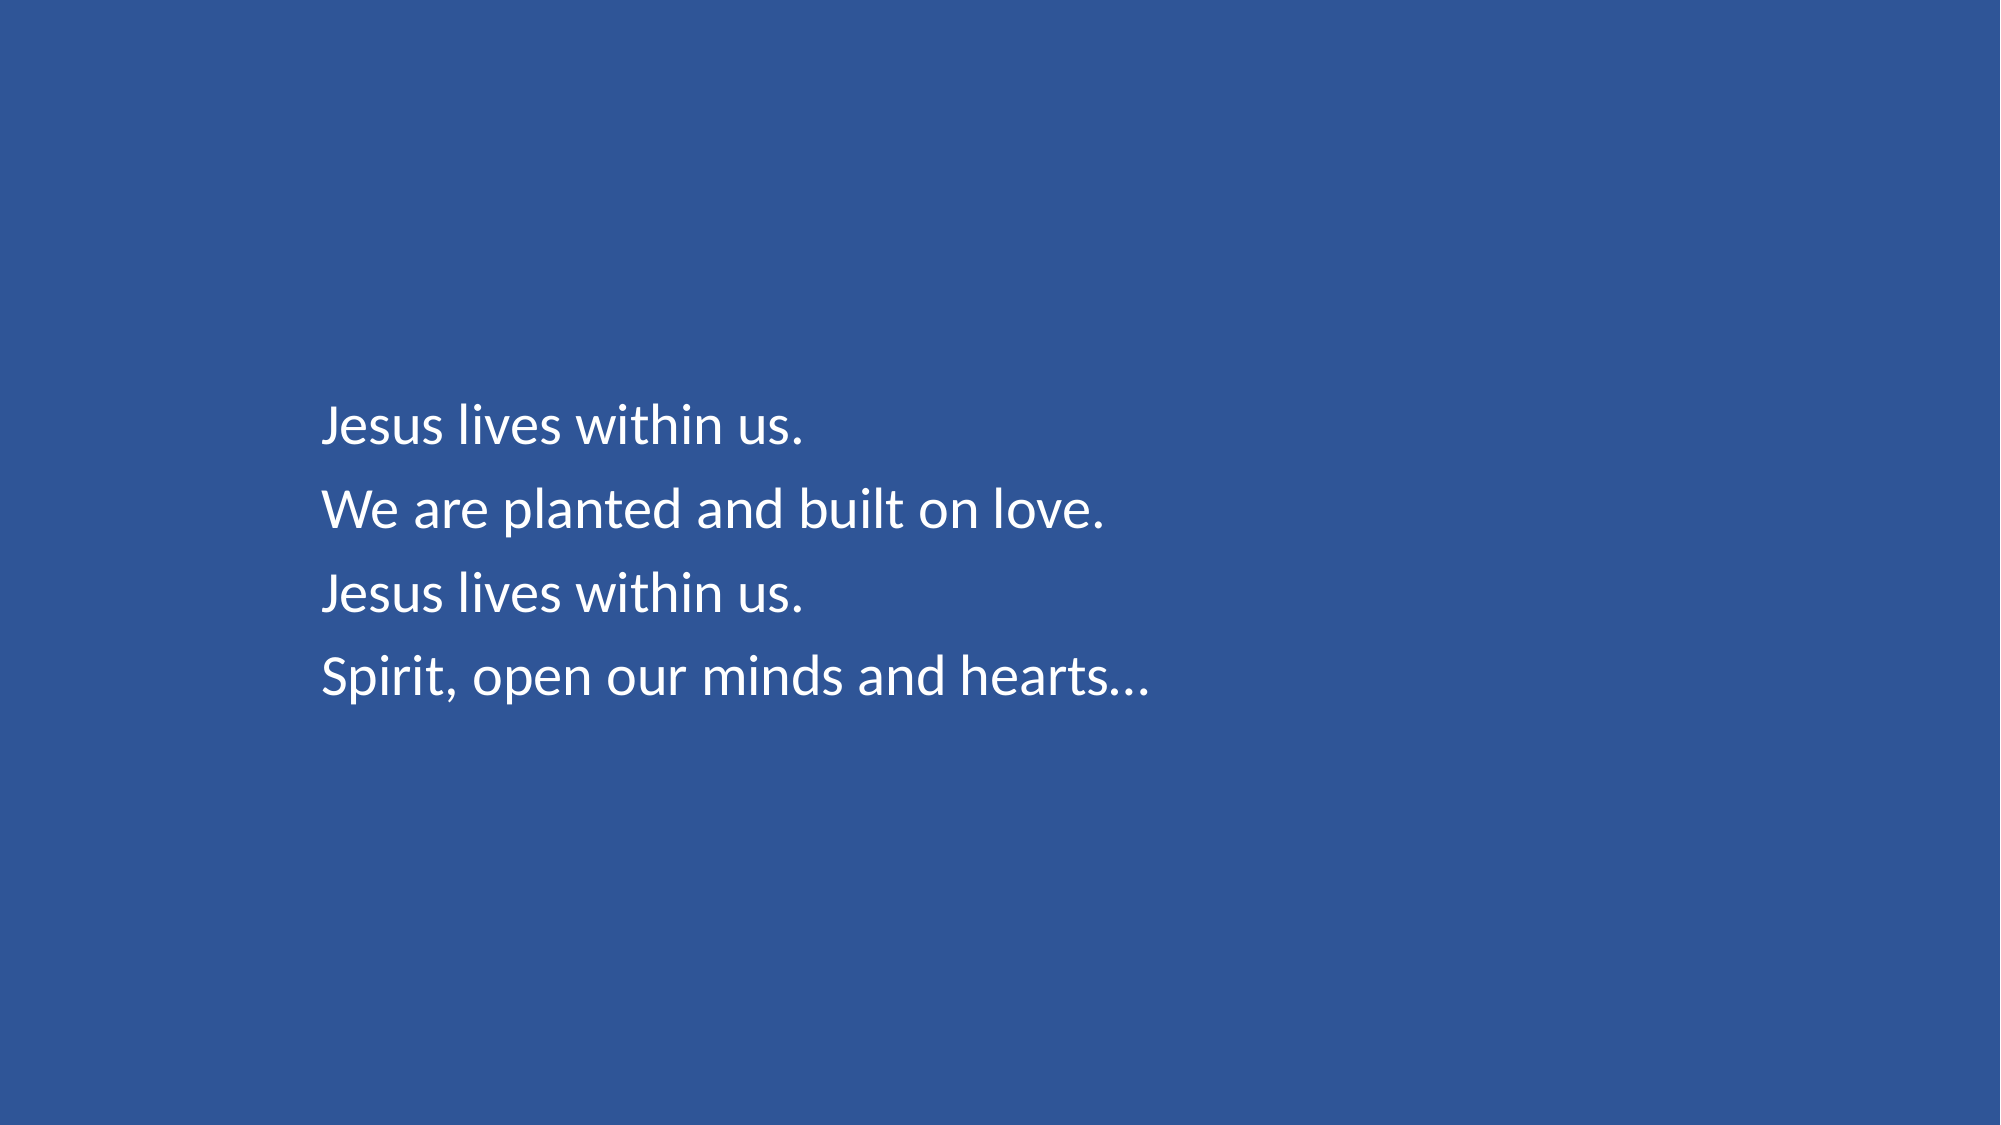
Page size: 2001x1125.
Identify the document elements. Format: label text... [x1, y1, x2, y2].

text_box Jesus lives within us. We are planted and built on love. Jesus lives within us. Spirit, open our minds and hearts… [306, 387, 1694, 738]
